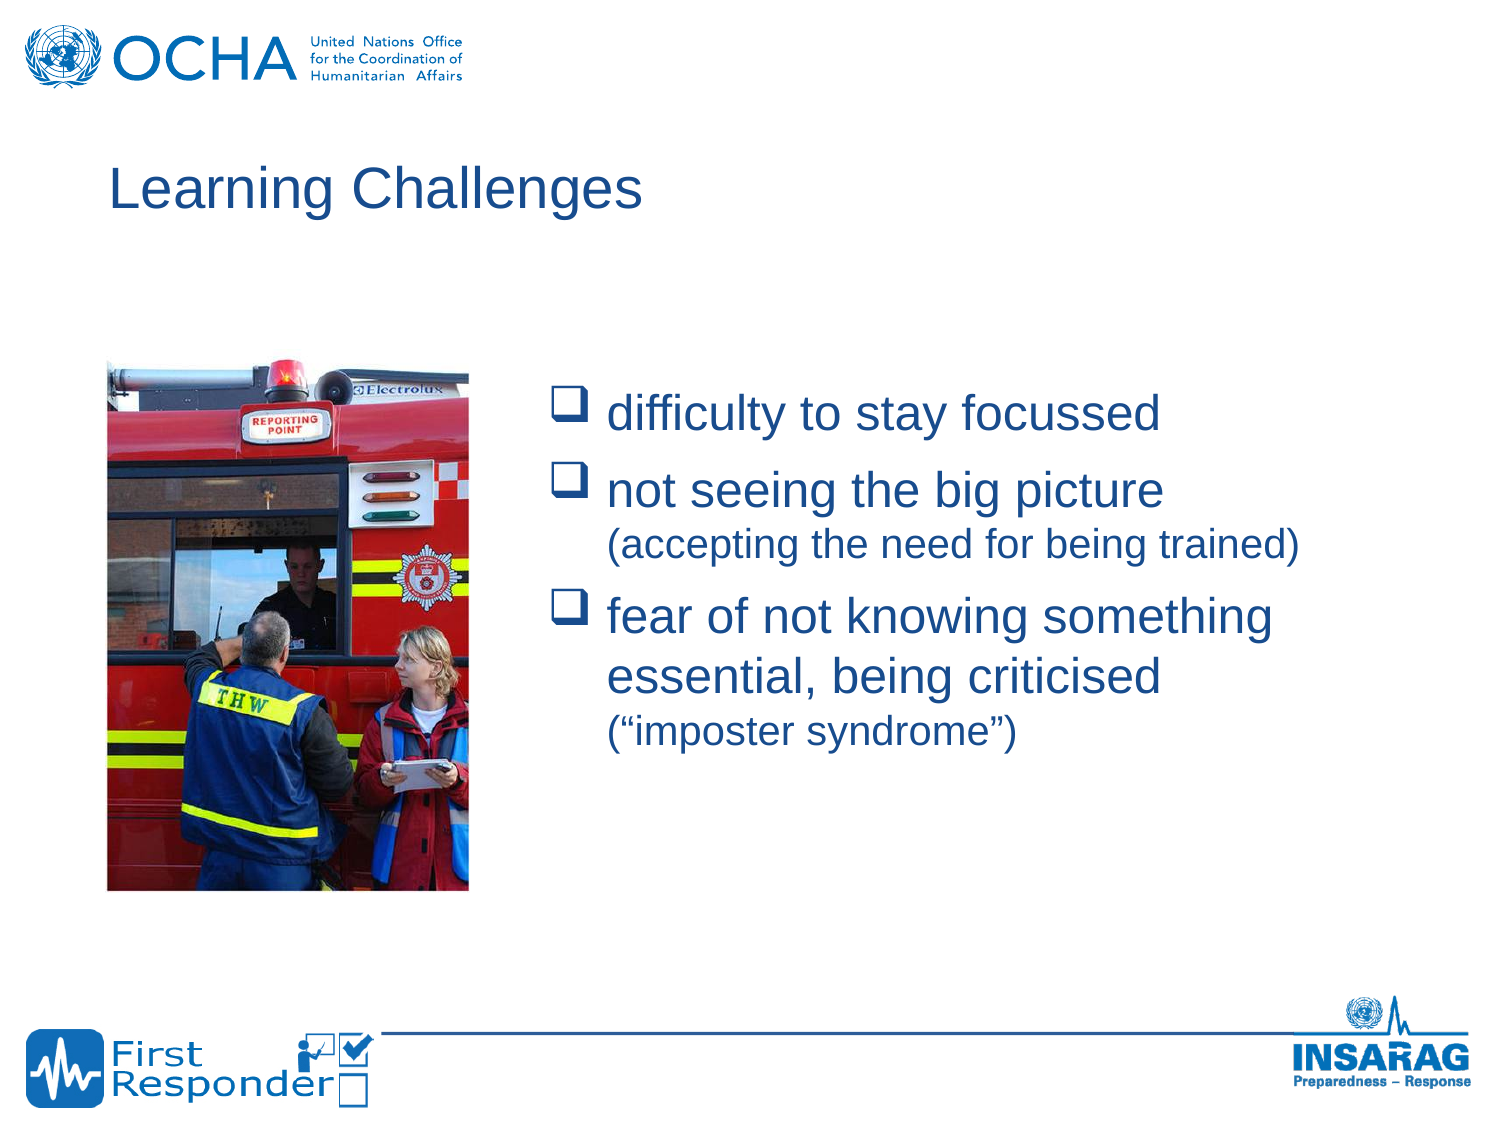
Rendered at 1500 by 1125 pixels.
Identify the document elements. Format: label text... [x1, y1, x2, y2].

picture [104, 349, 470, 893]
picture [24, 1024, 375, 1113]
picture [1287, 995, 1471, 1094]
title Learning Challenges [99, 147, 1313, 222]
list difficulty to stay focussed not seeing the big picture (accepting the need for being trained) fear of not knowing something essential, being criticised (“imposter syndrome”) [495, 295, 1388, 963]
